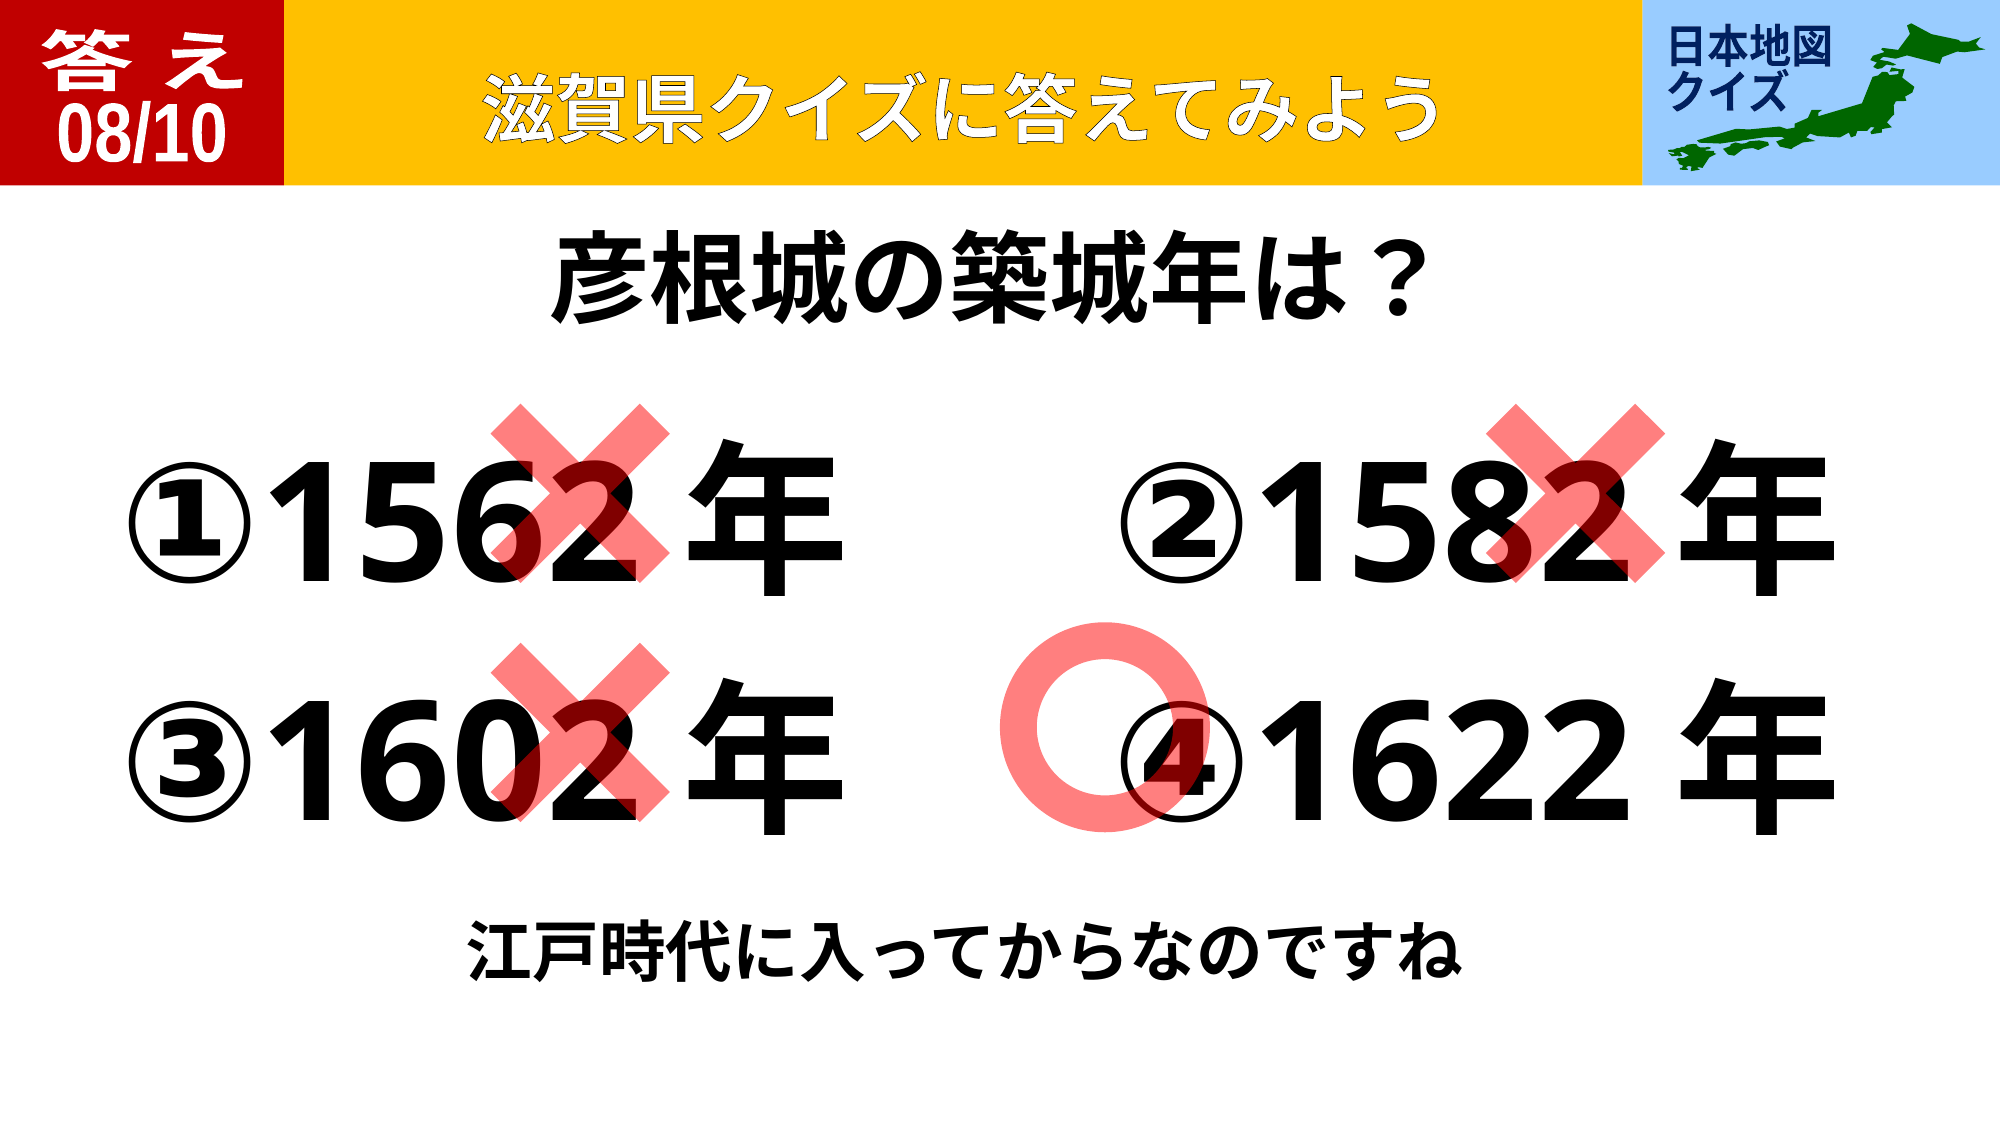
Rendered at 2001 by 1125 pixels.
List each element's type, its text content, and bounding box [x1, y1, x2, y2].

text_box ④1622年 [1096, 646, 1857, 862]
text_box ①1562年 [104, 407, 865, 622]
text_box [1485, 403, 1666, 584]
text_box [490, 642, 670, 823]
text_box ②1582年 [1096, 407, 1857, 622]
text_box [490, 403, 670, 584]
text_box 江戸時代に入ってからなのですね [451, 902, 1479, 997]
text_box ③1602年 [104, 646, 865, 862]
text_box 彦根城の築城年は？ [535, 208, 1465, 343]
text_box [999, 622, 1210, 833]
